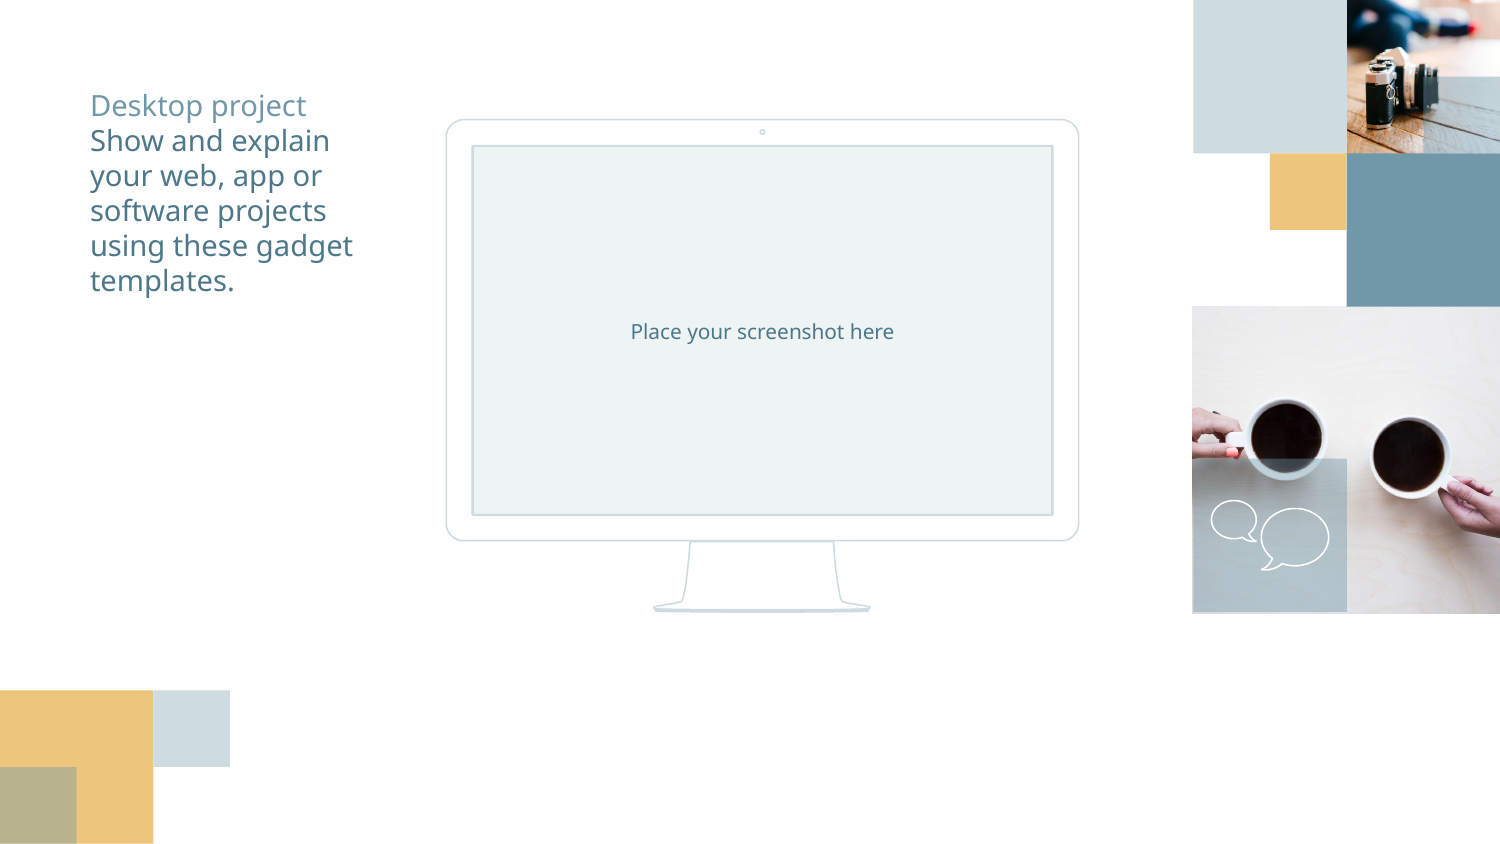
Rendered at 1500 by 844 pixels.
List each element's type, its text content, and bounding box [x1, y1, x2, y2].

list Desktop project Show and explain your web, app or software projects using these gadget templates. [75, 72, 390, 808]
picture [1192, 306, 1500, 614]
text_box Place your screenshot here [472, 145, 1053, 516]
text_box [446, 119, 1079, 612]
picture [1347, 0, 1500, 153]
